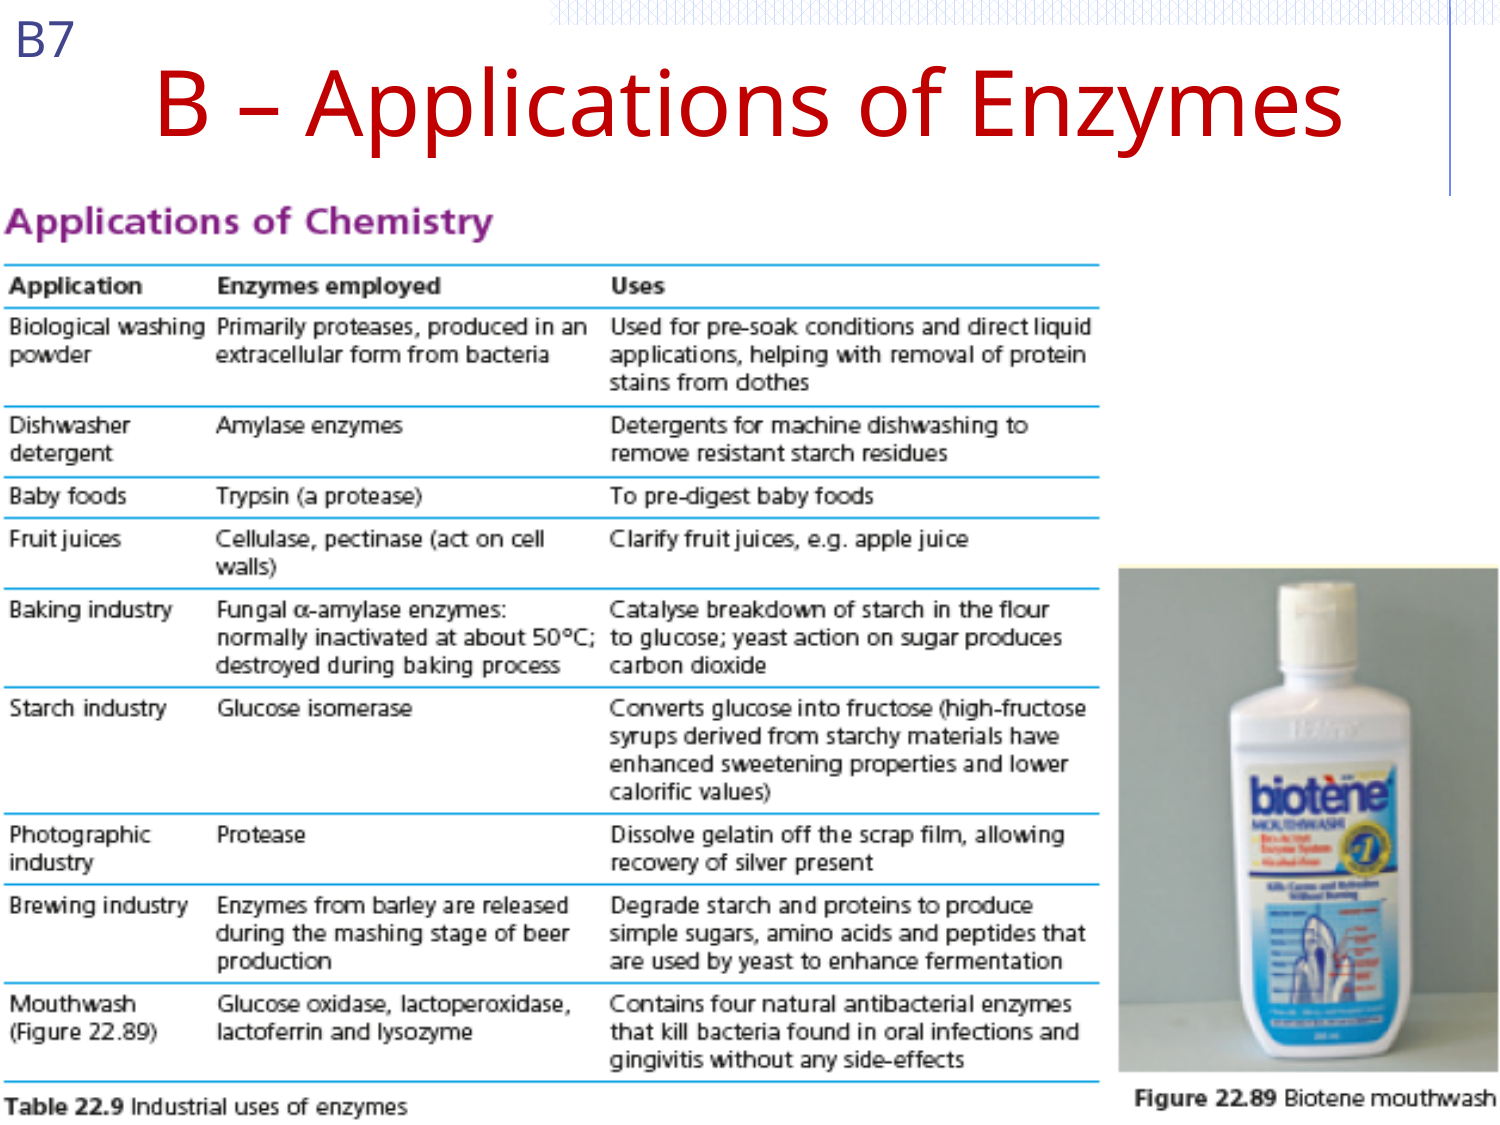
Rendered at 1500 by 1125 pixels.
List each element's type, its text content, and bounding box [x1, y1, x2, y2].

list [0, 196, 1500, 1124]
title B – Applications of Enzymes [37, 24, 1463, 163]
